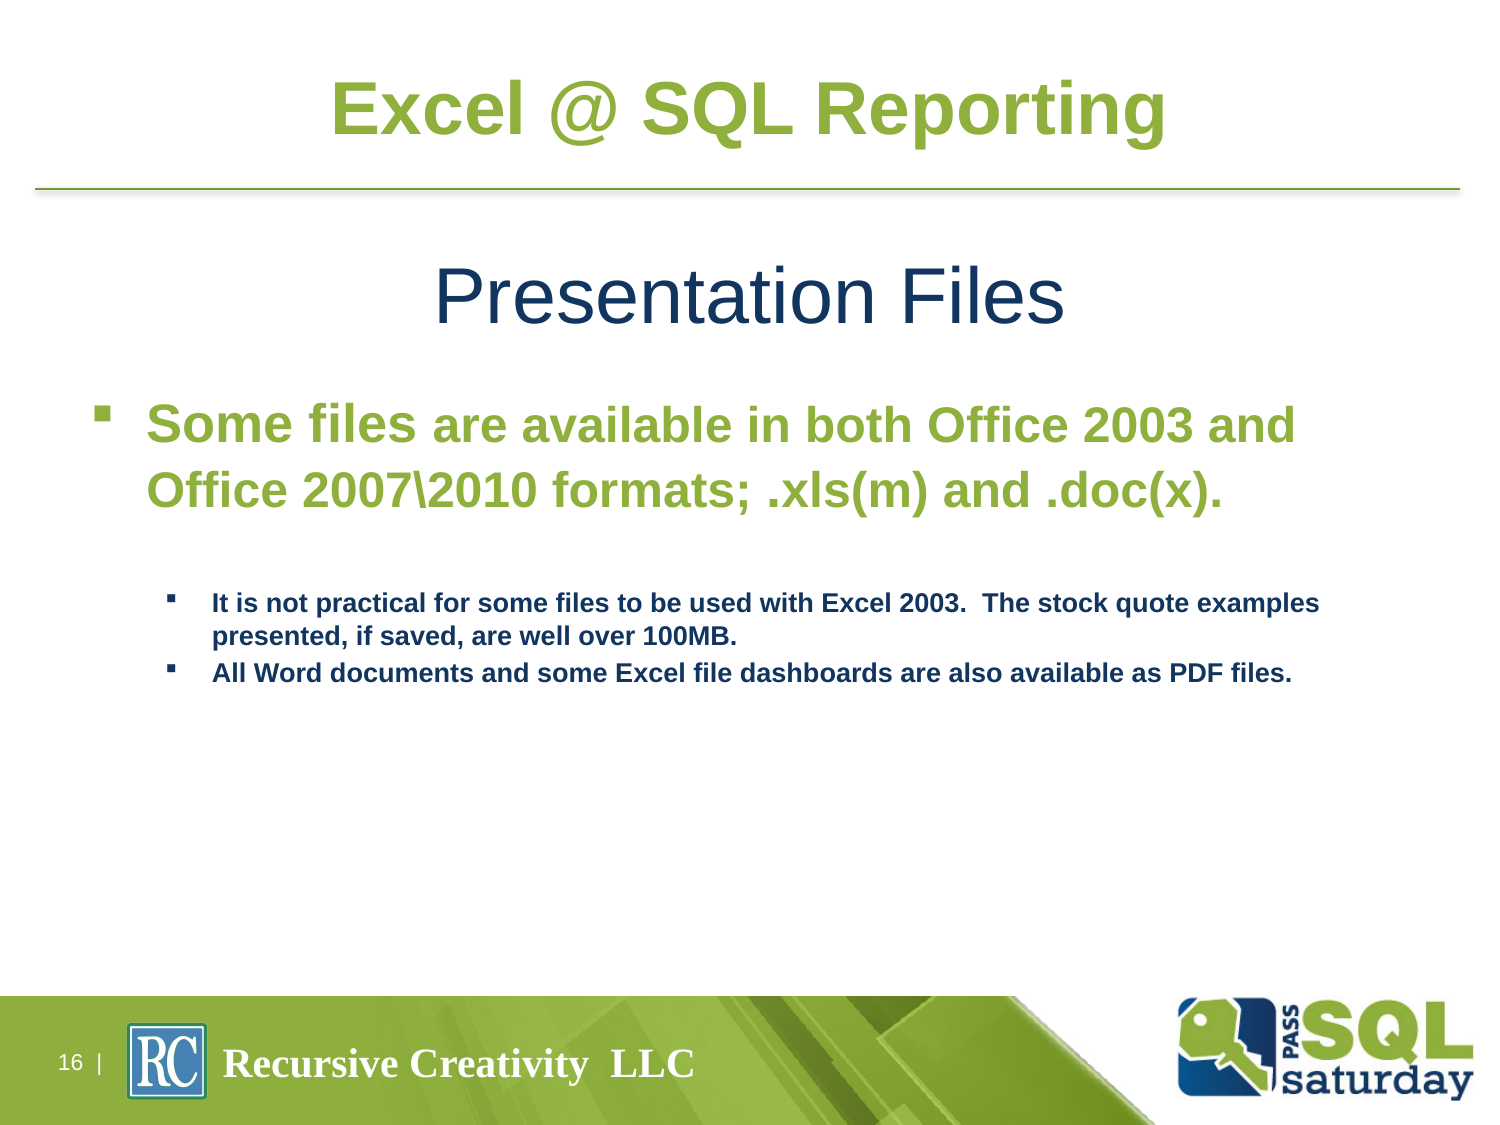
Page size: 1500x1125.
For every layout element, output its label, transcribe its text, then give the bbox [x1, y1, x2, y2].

text_box 16 | [37, 1031, 124, 1092]
picture [0, 969, 1483, 1125]
title Excel @ SQL Reporting [75, 39, 1425, 170]
footer Recursive Creativity LLC [207, 1031, 825, 1092]
list Presentation Files Some files are available in both Office 2003 and Office 2007\2010 formats; .xls(m) and .doc(x). It is not practical for some files to be used with Excel 2003. The stock quote examples presented, if saved, are well over 100MB. All Word documents and some Excel file dashboards are also available as PDF files. [75, 236, 1425, 902]
